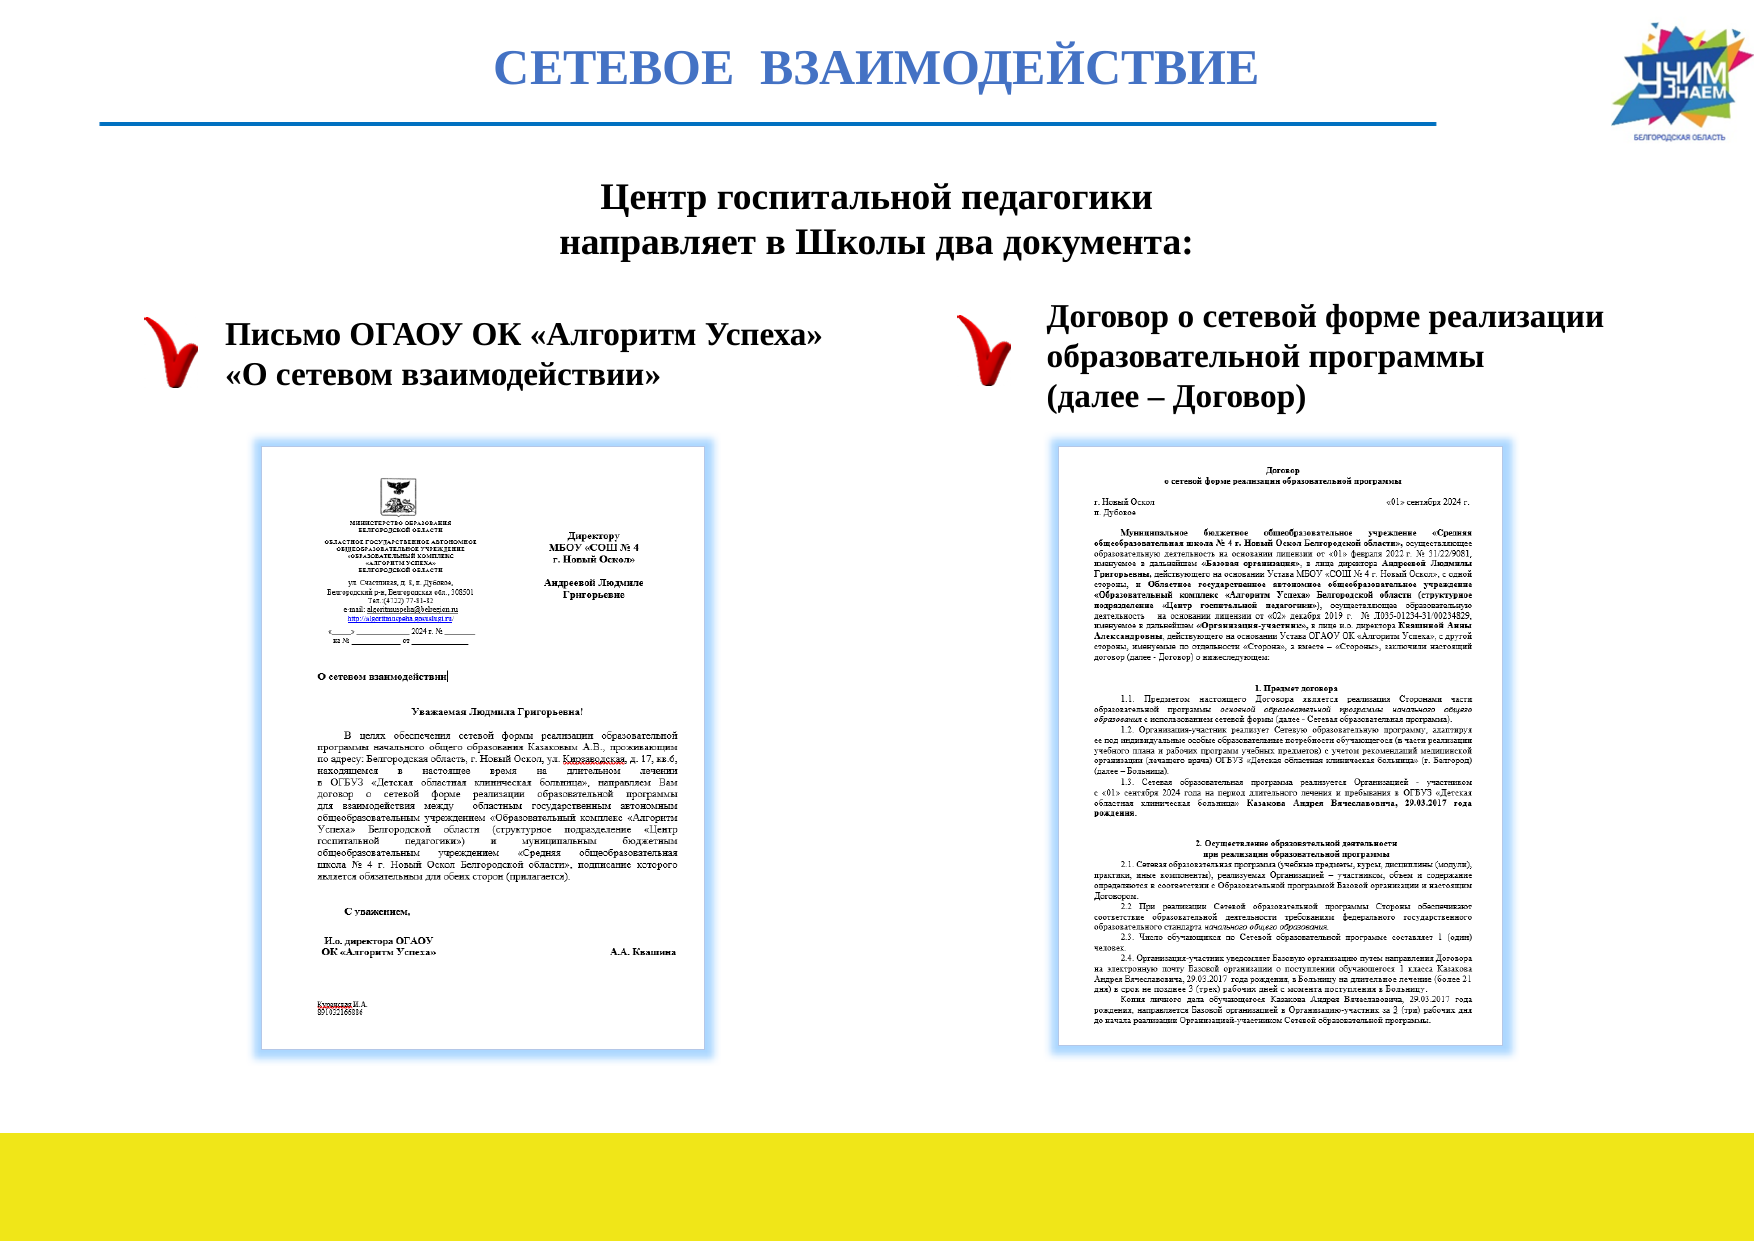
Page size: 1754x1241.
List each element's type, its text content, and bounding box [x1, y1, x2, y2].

picture [261, 446, 705, 1050]
picture [144, 317, 198, 388]
picture [956, 315, 1011, 386]
text_box Письмо ОГАОУ ОК «Алгоритм Успеха» «О сетевом взаимодействии» [210, 304, 851, 400]
text_box Центр госпитальной педагогики направляет в Школы два документа: [0, 164, 1754, 270]
picture [1058, 446, 1503, 1046]
text_box СЕТЕВОЕ ВЗАИМОДЕЙСТВИЕ [438, 27, 1317, 102]
picture [1611, 4, 1754, 148]
text_box [0, 1133, 1754, 1241]
picture [99, 122, 1438, 126]
text_box Договор о сетевой форме реализации образовательной программы (далее – Договор) [1031, 287, 1637, 422]
